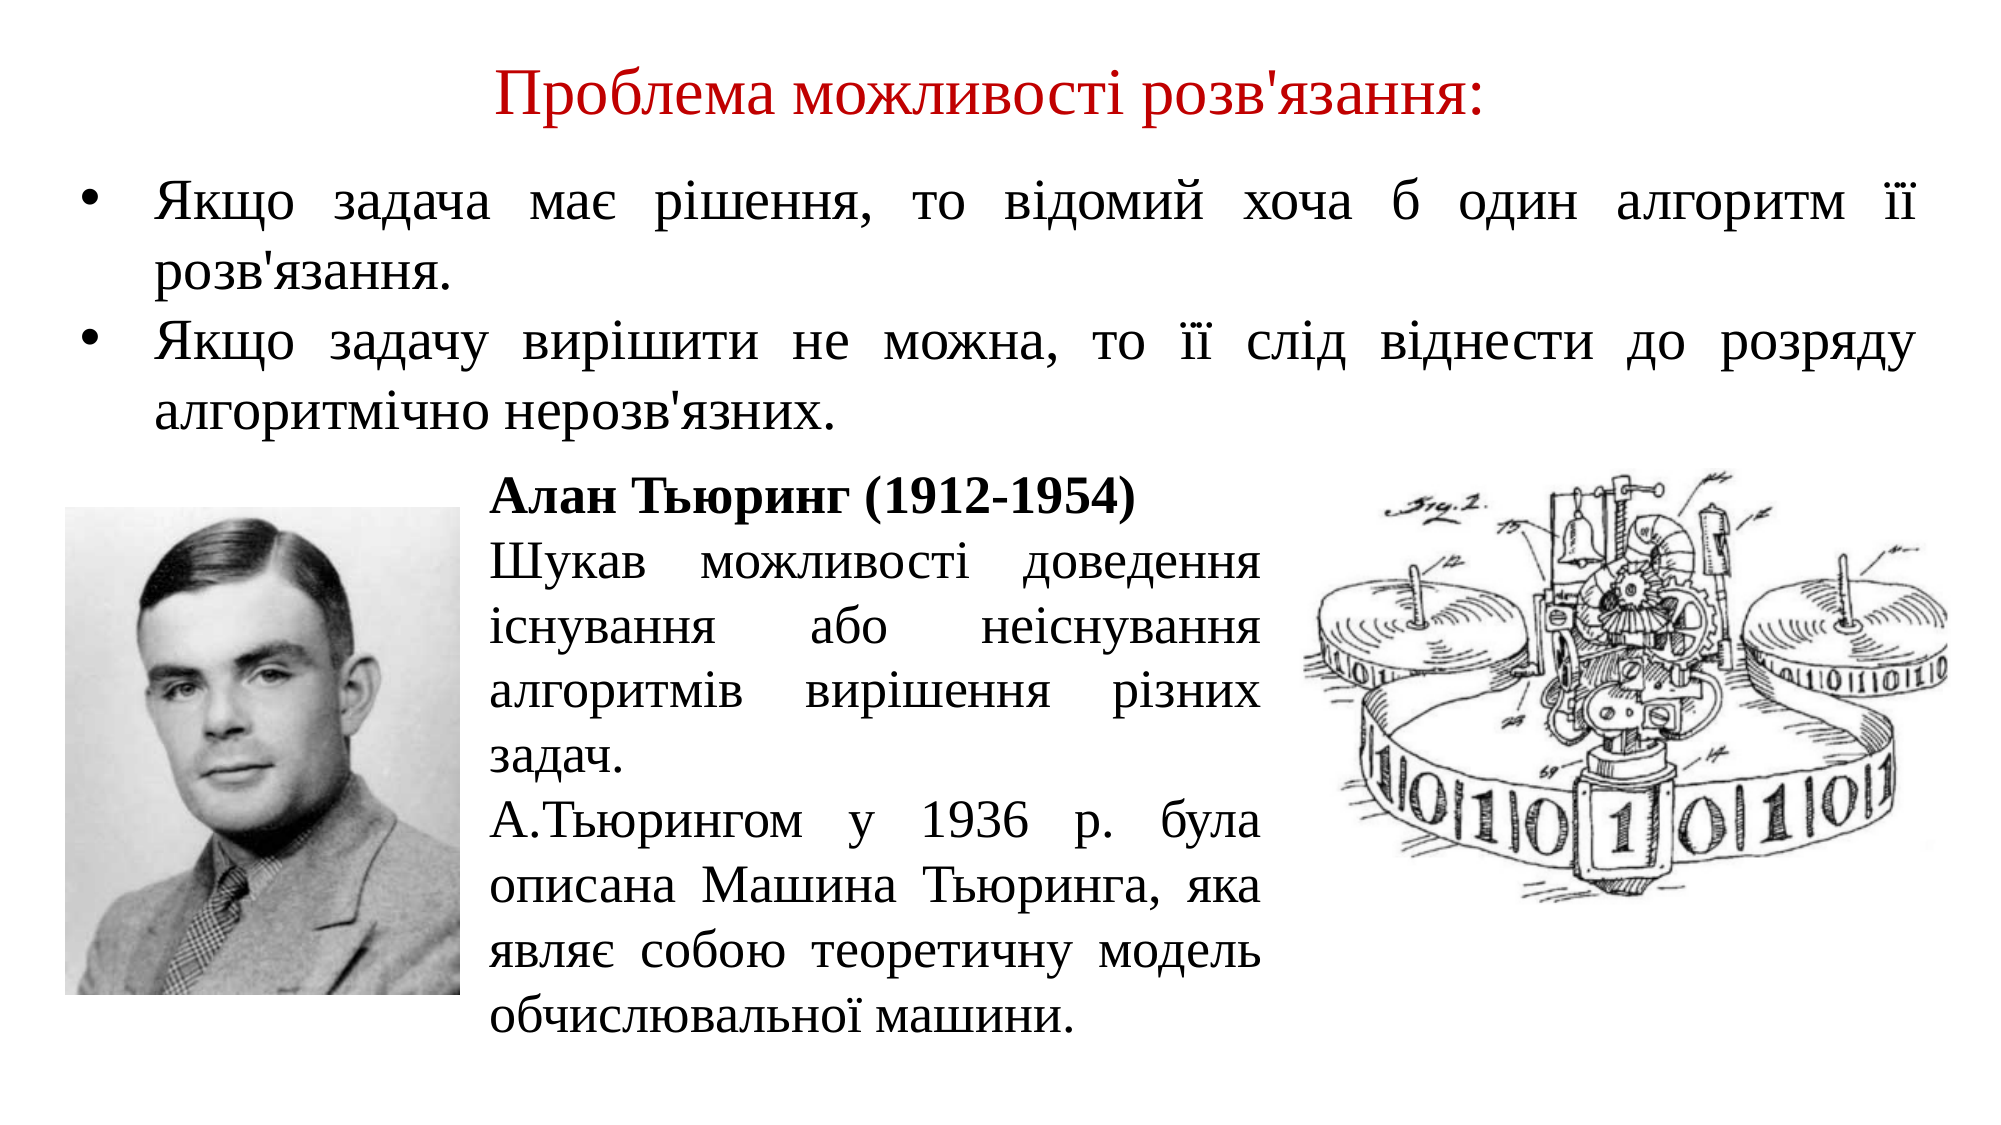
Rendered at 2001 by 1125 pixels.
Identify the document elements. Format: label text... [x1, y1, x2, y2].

text_box Якщо задача має рішення, то відомий хоча б один алгоритм її розв'язання. Якщо задачу вирішити не можна, то її слід віднести до розряду алгоритмічно нерозв'язних. [65, 153, 1933, 449]
picture [64, 507, 460, 995]
text_box Алан Тьюринг (1912-1954) Шукав можливості доведення існування або неіснування алгоритмів вирішення різних задач. А.Тьюрингом у 1936 р. була описана Машина Тьюринга, яка являє собою теоретичну модель обчислювальної машини. [475, 451, 1278, 1051]
text_box Проблема можливості розв'язання: [479, 40, 1519, 136]
picture [1277, 468, 1968, 915]
